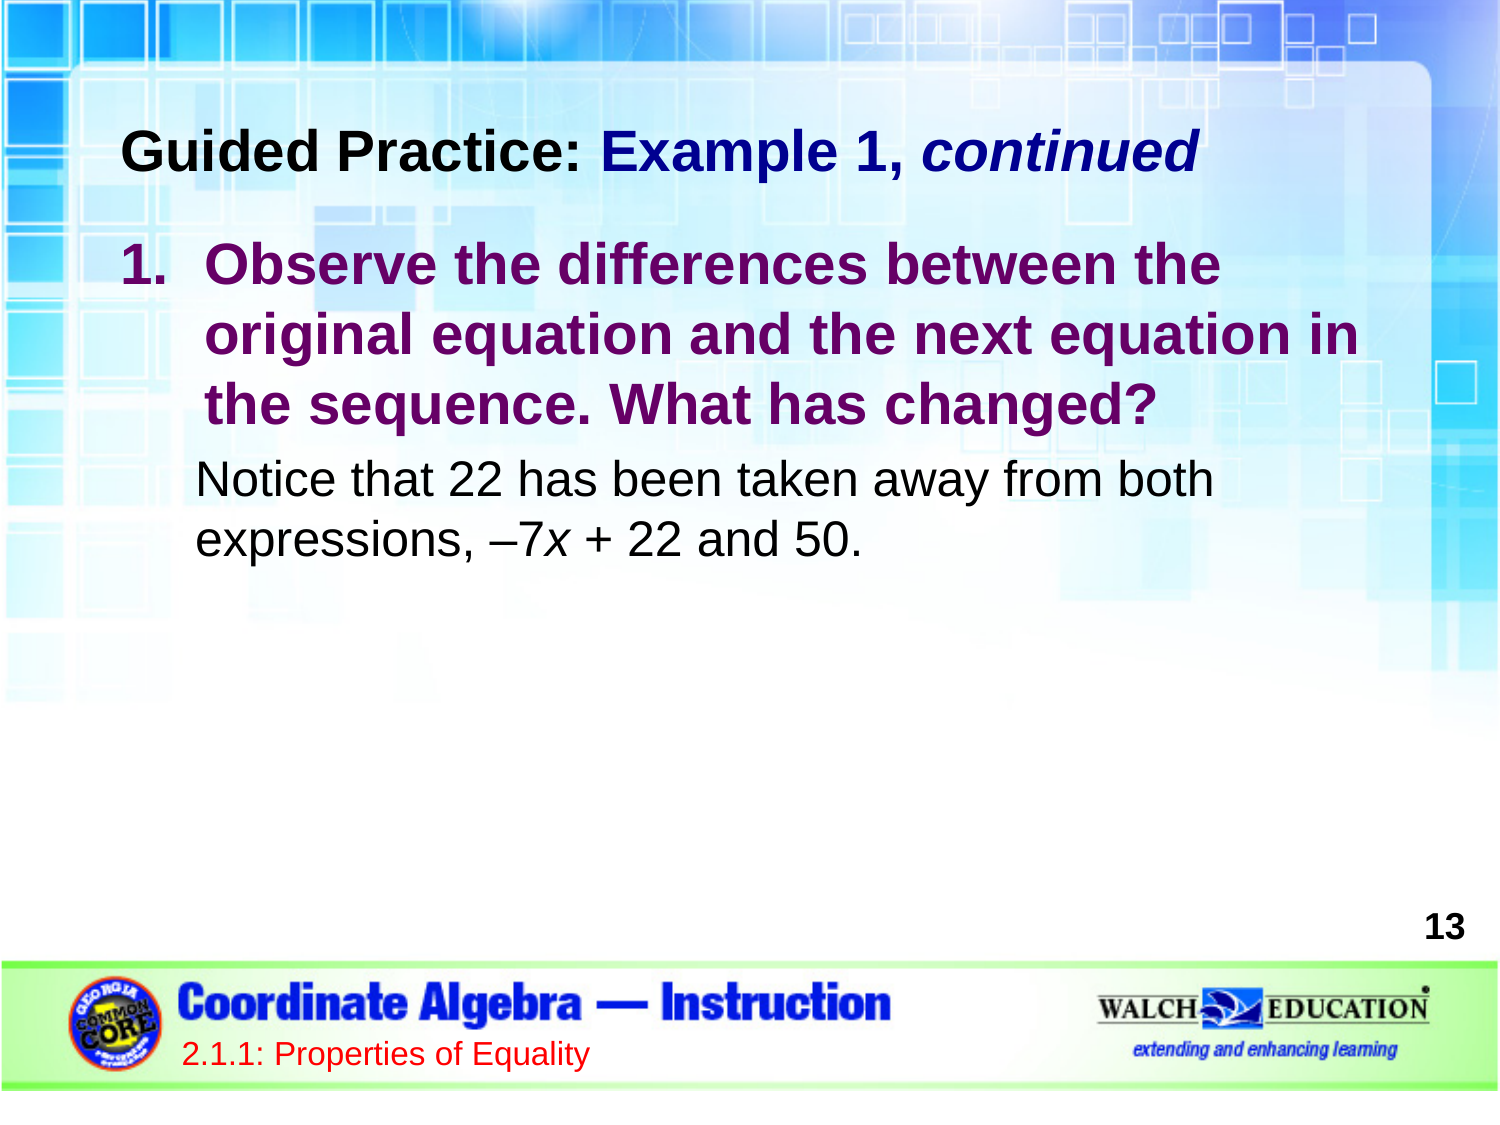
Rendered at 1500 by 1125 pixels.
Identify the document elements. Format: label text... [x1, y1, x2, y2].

subtitle Guided Practice: Example 1, continued Observe the differences between the original equation and the next equation in the sequence. What has changed? Notice that 22 has been taken away from both expressions, –7x + 22 and 50. [105, 105, 1419, 902]
slide_number 13 [1361, 901, 1481, 949]
list 2.1.1: Properties of Equality [166, 1024, 1074, 1068]
picture [1, 0, 1500, 1091]
